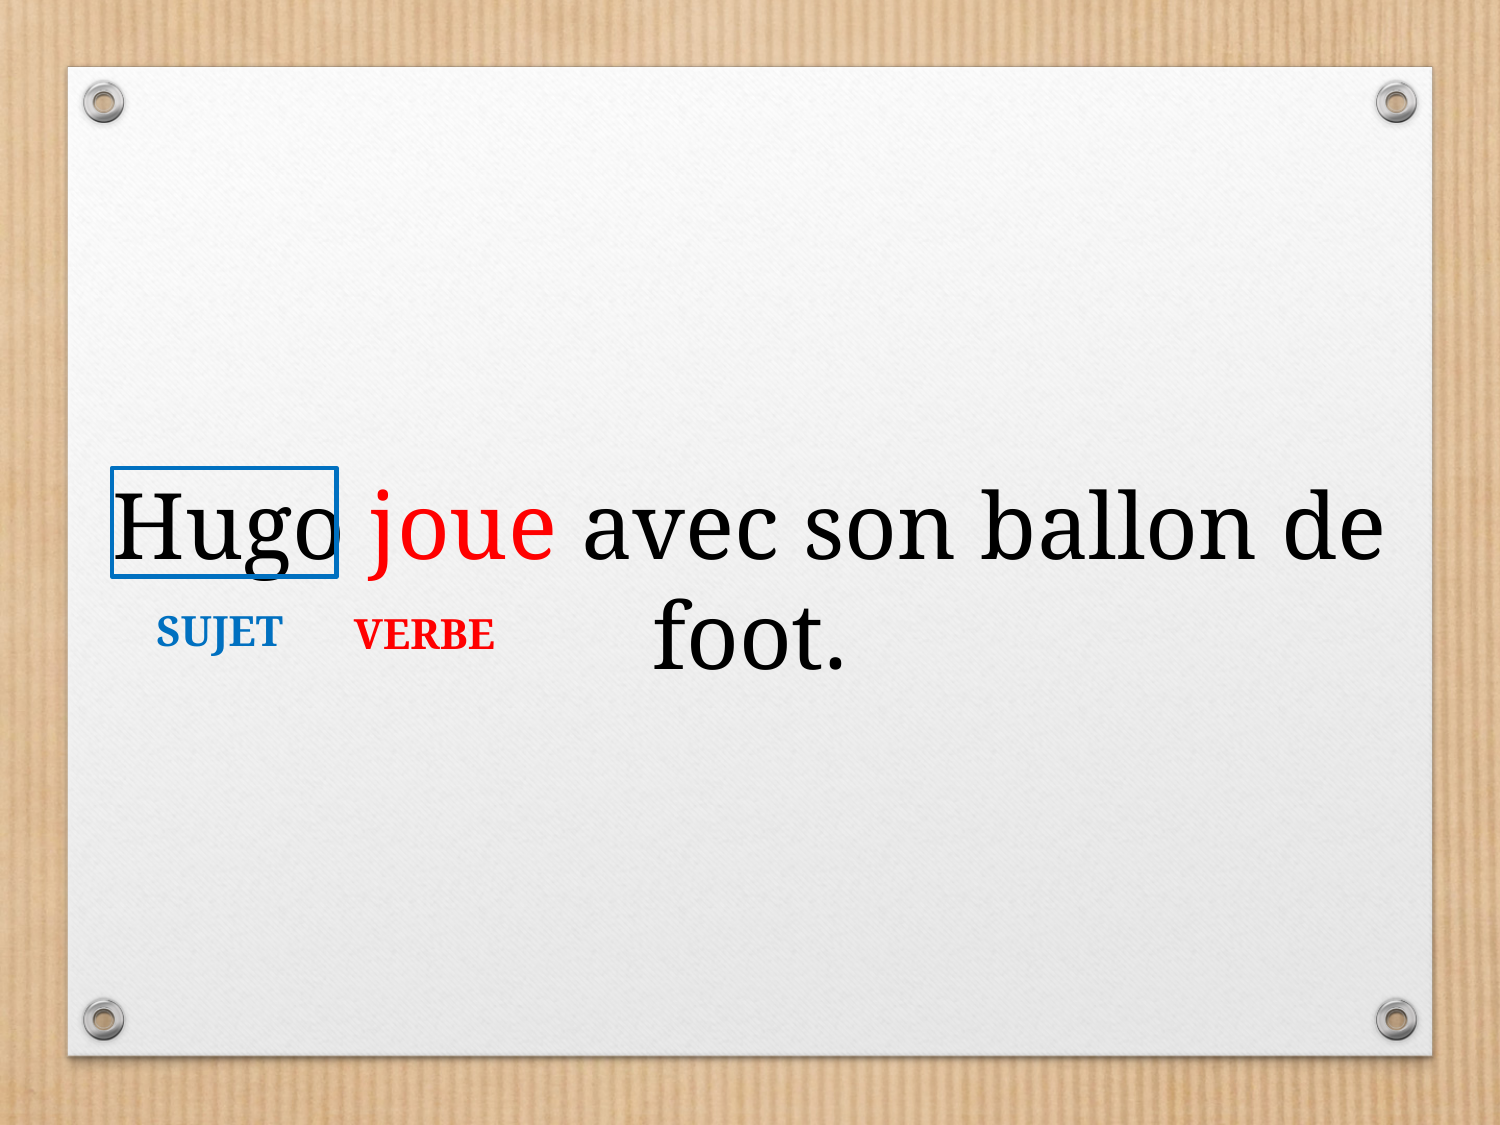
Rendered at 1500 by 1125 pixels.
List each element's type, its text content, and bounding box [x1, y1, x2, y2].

text_box VERBE [339, 600, 517, 666]
text_box SUJET [141, 597, 307, 662]
text_box Hugo joue avec son ballon de foot. [64, 460, 1436, 696]
text_box [111, 467, 338, 578]
picture [0, 0, 1500, 1125]
